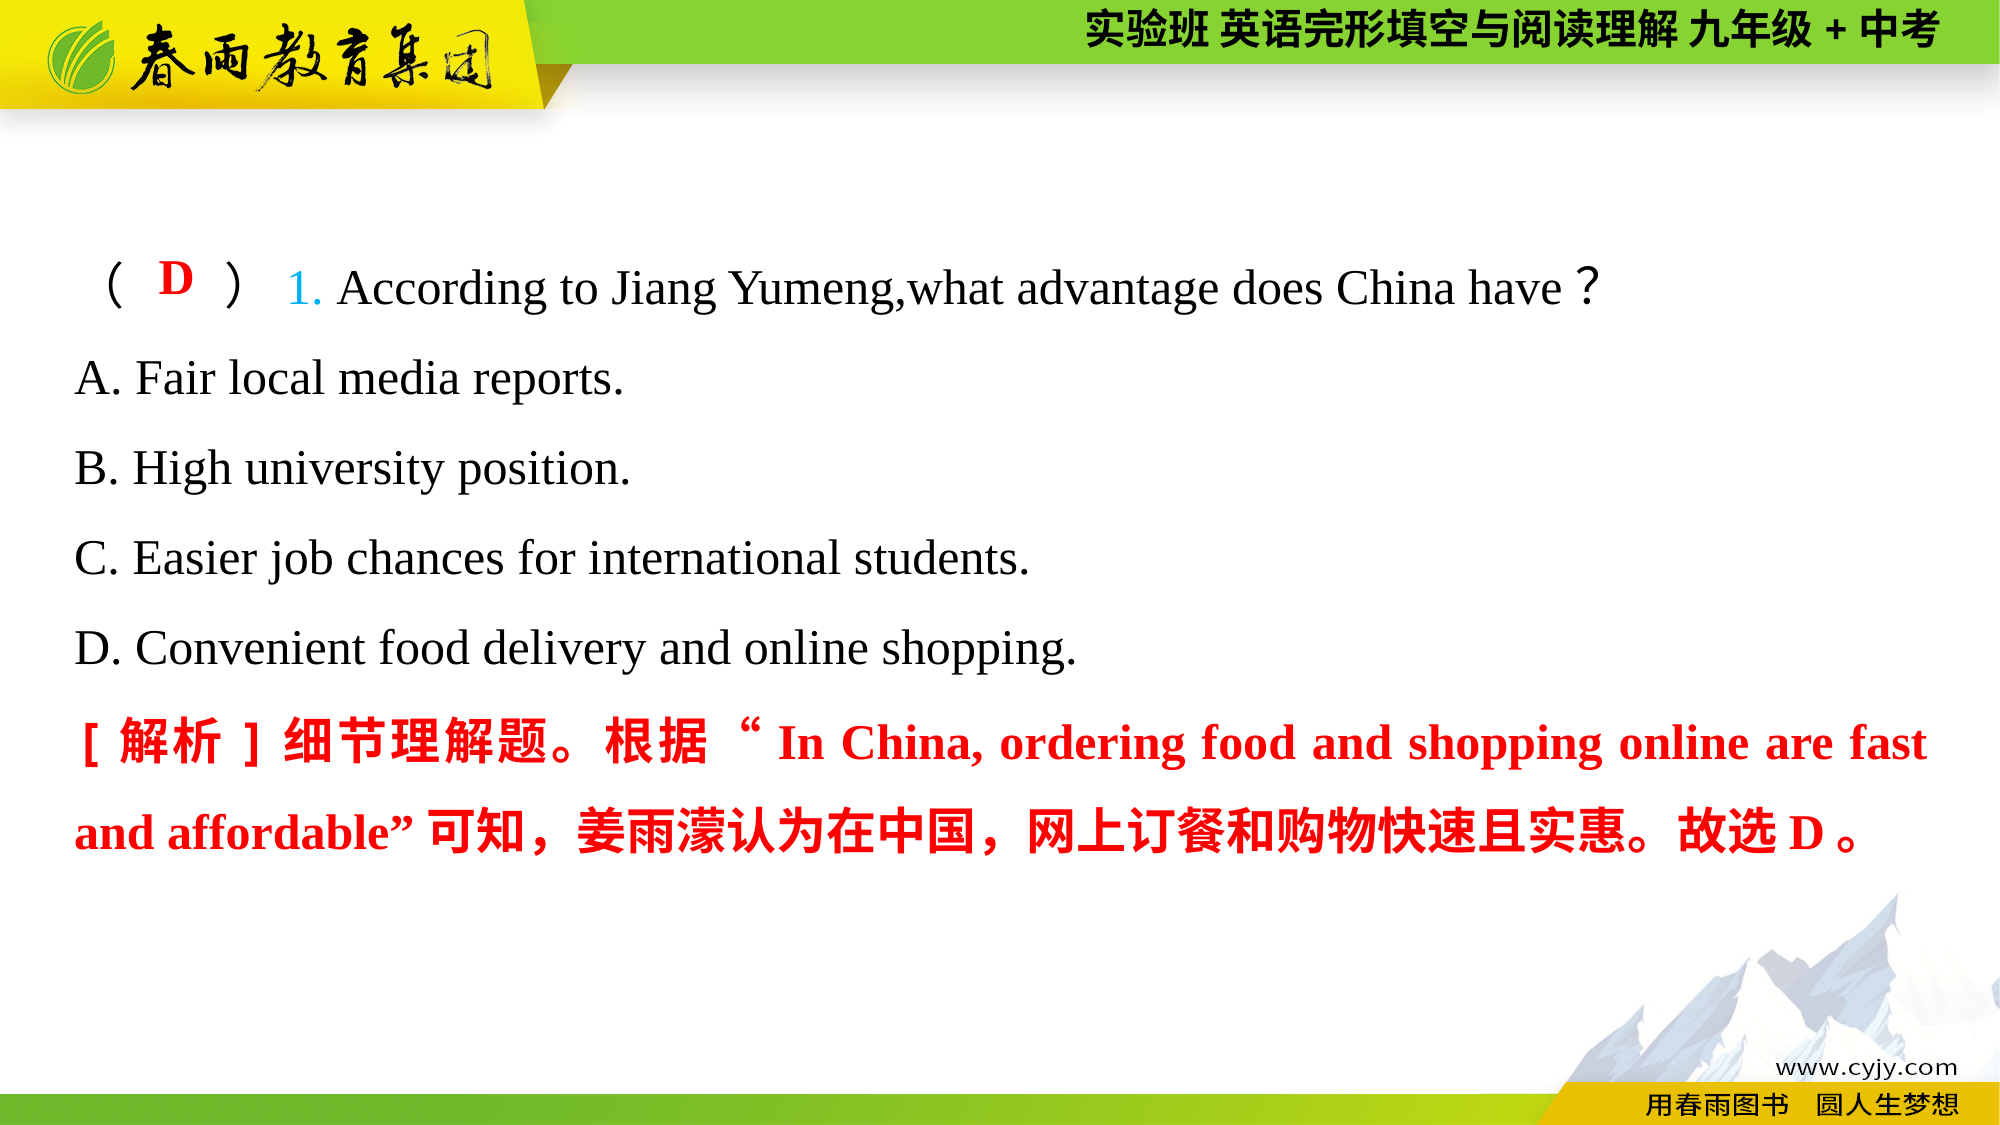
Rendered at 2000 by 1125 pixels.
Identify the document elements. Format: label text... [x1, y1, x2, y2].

text_box D [143, 237, 210, 313]
text_box [解析]细节理解题。根据“In China, ordering food and shopping online are fast and affordable”可知，姜雨濛认为在中国，网上订餐和购物快速且实惠。故选D。 [59, 672, 1944, 868]
picture [0, 0, 2000, 1125]
list （ ）1. According to Jiang Yumeng,what advantage does China have？ A. Fair local media reports. B. High university position. C. Easier job chances for international students. D. Convenient food delivery and online shopping. [59, 216, 1944, 672]
